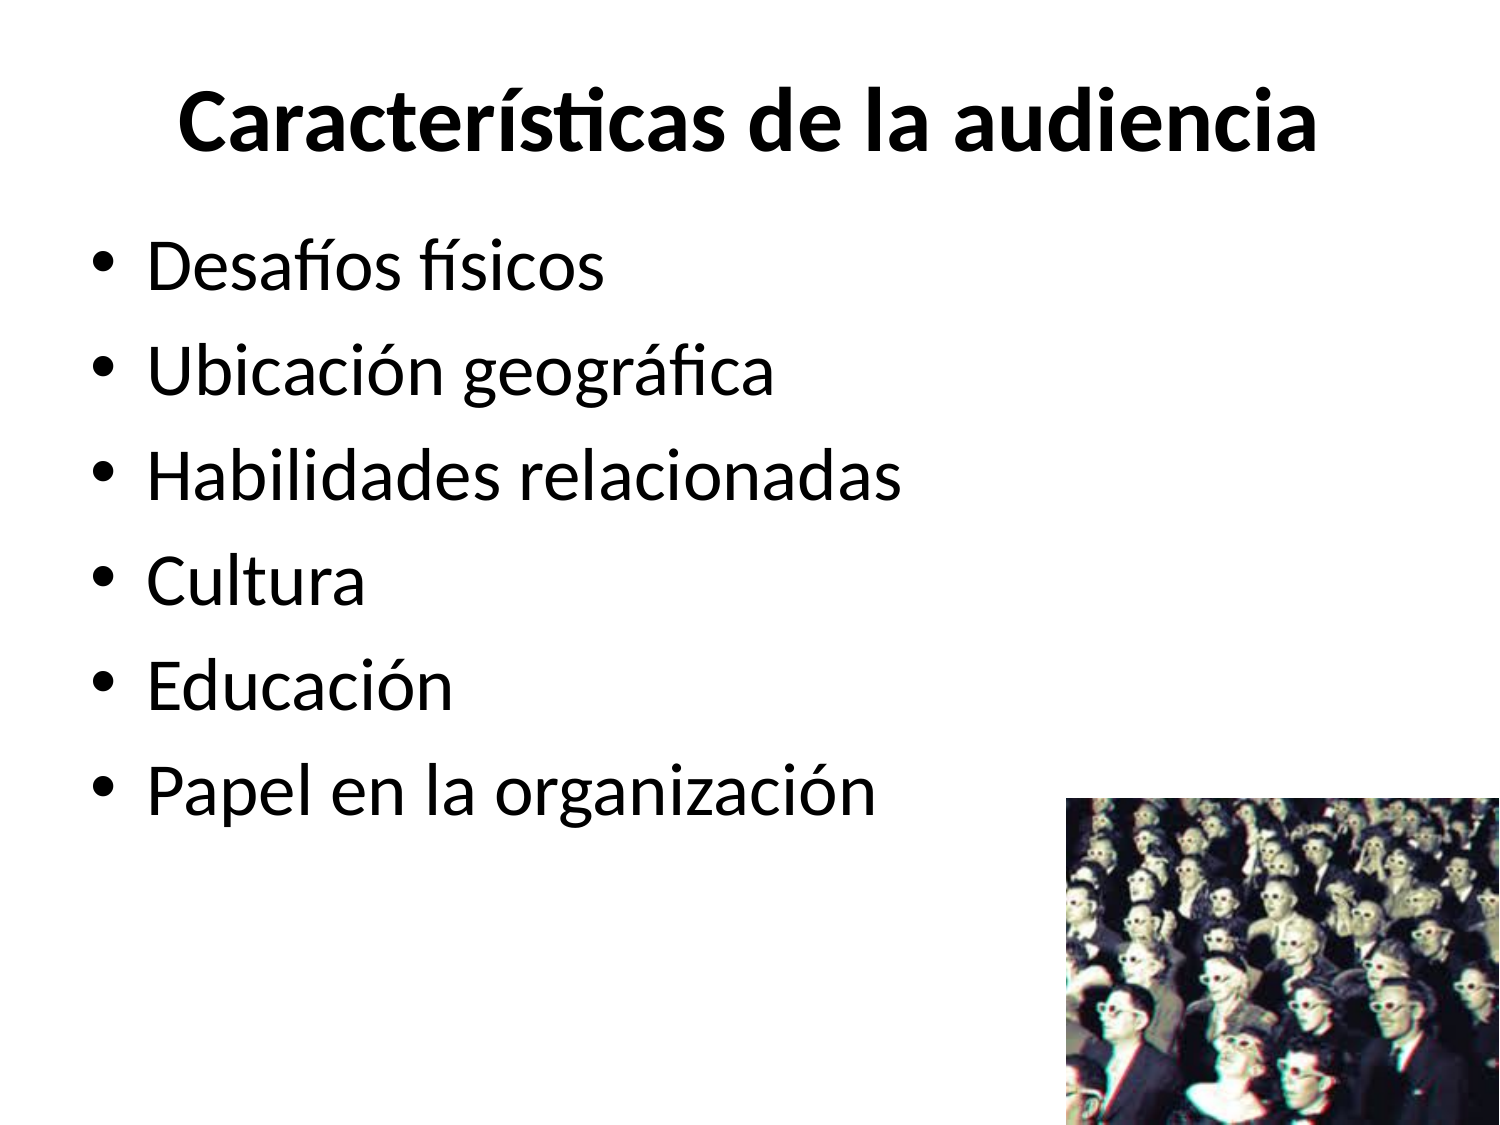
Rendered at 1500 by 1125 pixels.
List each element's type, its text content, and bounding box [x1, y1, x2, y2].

title Características de la audiencia [74, 44, 1426, 185]
picture [1066, 798, 1499, 1125]
list Desafíos físicos Ubicación geográfica Habilidades relacionadas Cultura Educación Papel en la organización [74, 207, 1426, 1006]
